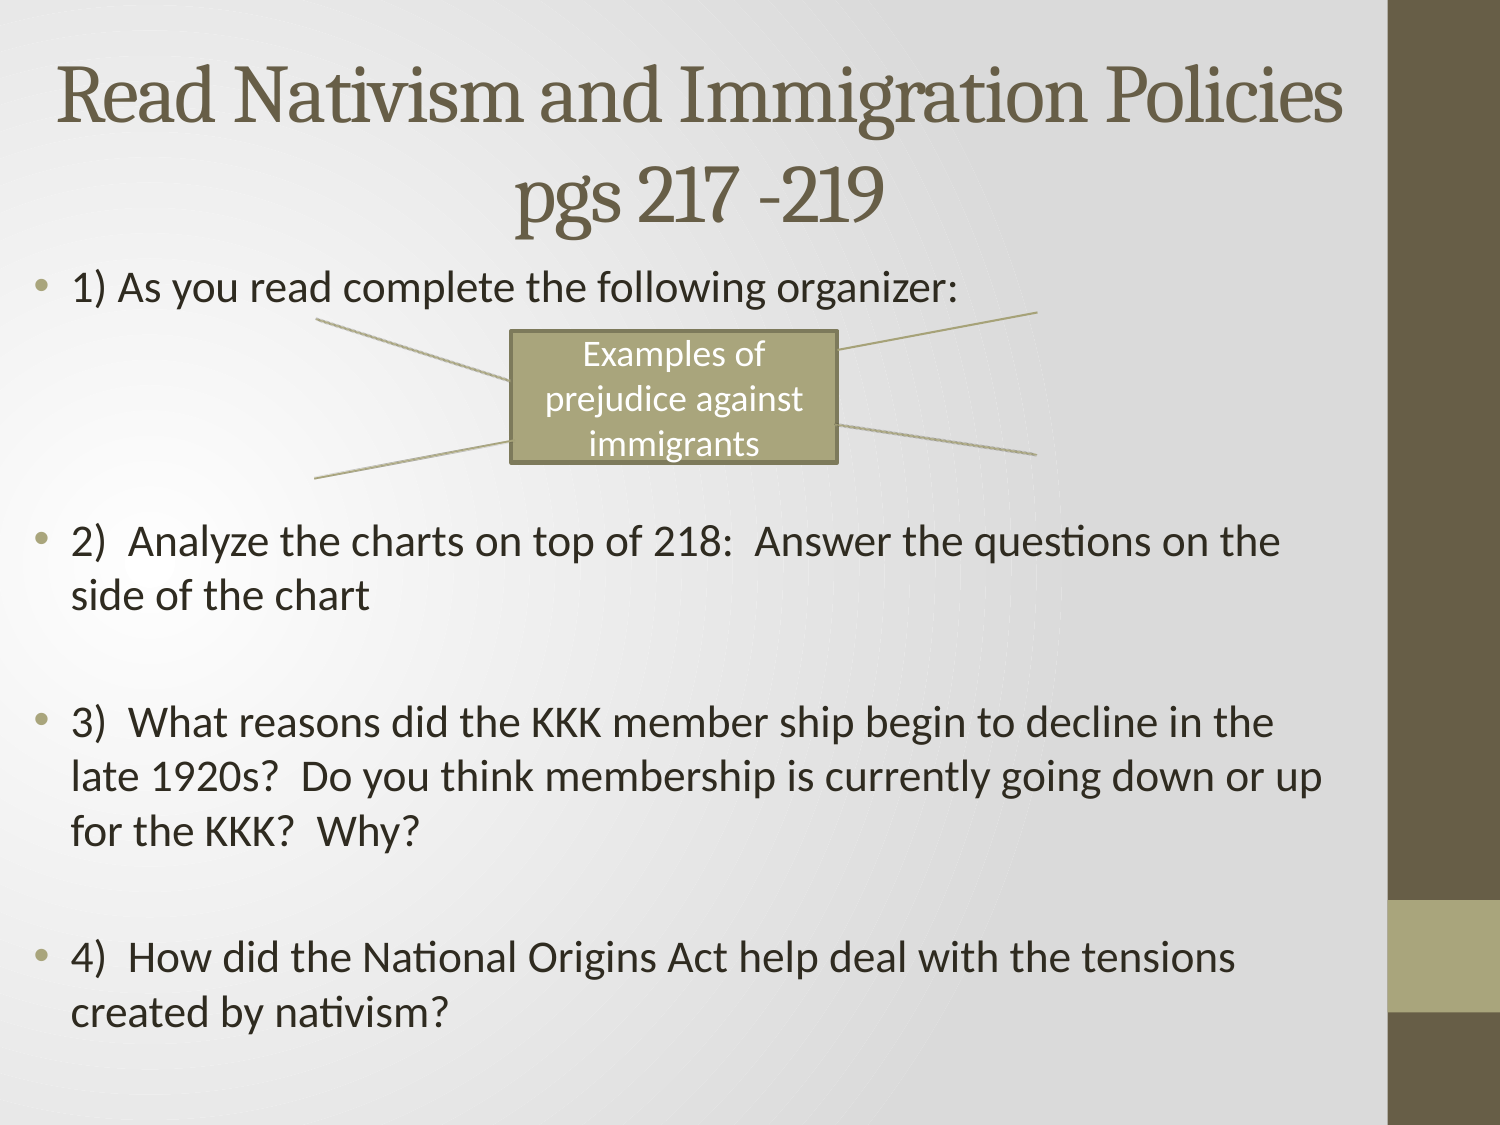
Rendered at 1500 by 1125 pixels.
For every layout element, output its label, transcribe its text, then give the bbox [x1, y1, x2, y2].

title Read Nativism and Immigration Policies pgs 217 -219 [0, 45, 1400, 233]
list 1) As you read complete the following organizer: 2) Analyze the charts on top of 218: Answer the questions on the side of the chart 3) What reasons did the KKK member ship begin to decline in the late 1920s? Do you think membership is currently going down or up for the KKK? Why? 4) How did the National Origins Act help deal with the tensions created by nativism? [0, 249, 1363, 1050]
text_box Examples of prejudice against immigrants [509, 329, 839, 465]
picture [310, 285, 515, 415]
picture [313, 438, 517, 481]
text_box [836, 311, 1039, 351]
picture [833, 388, 1037, 491]
